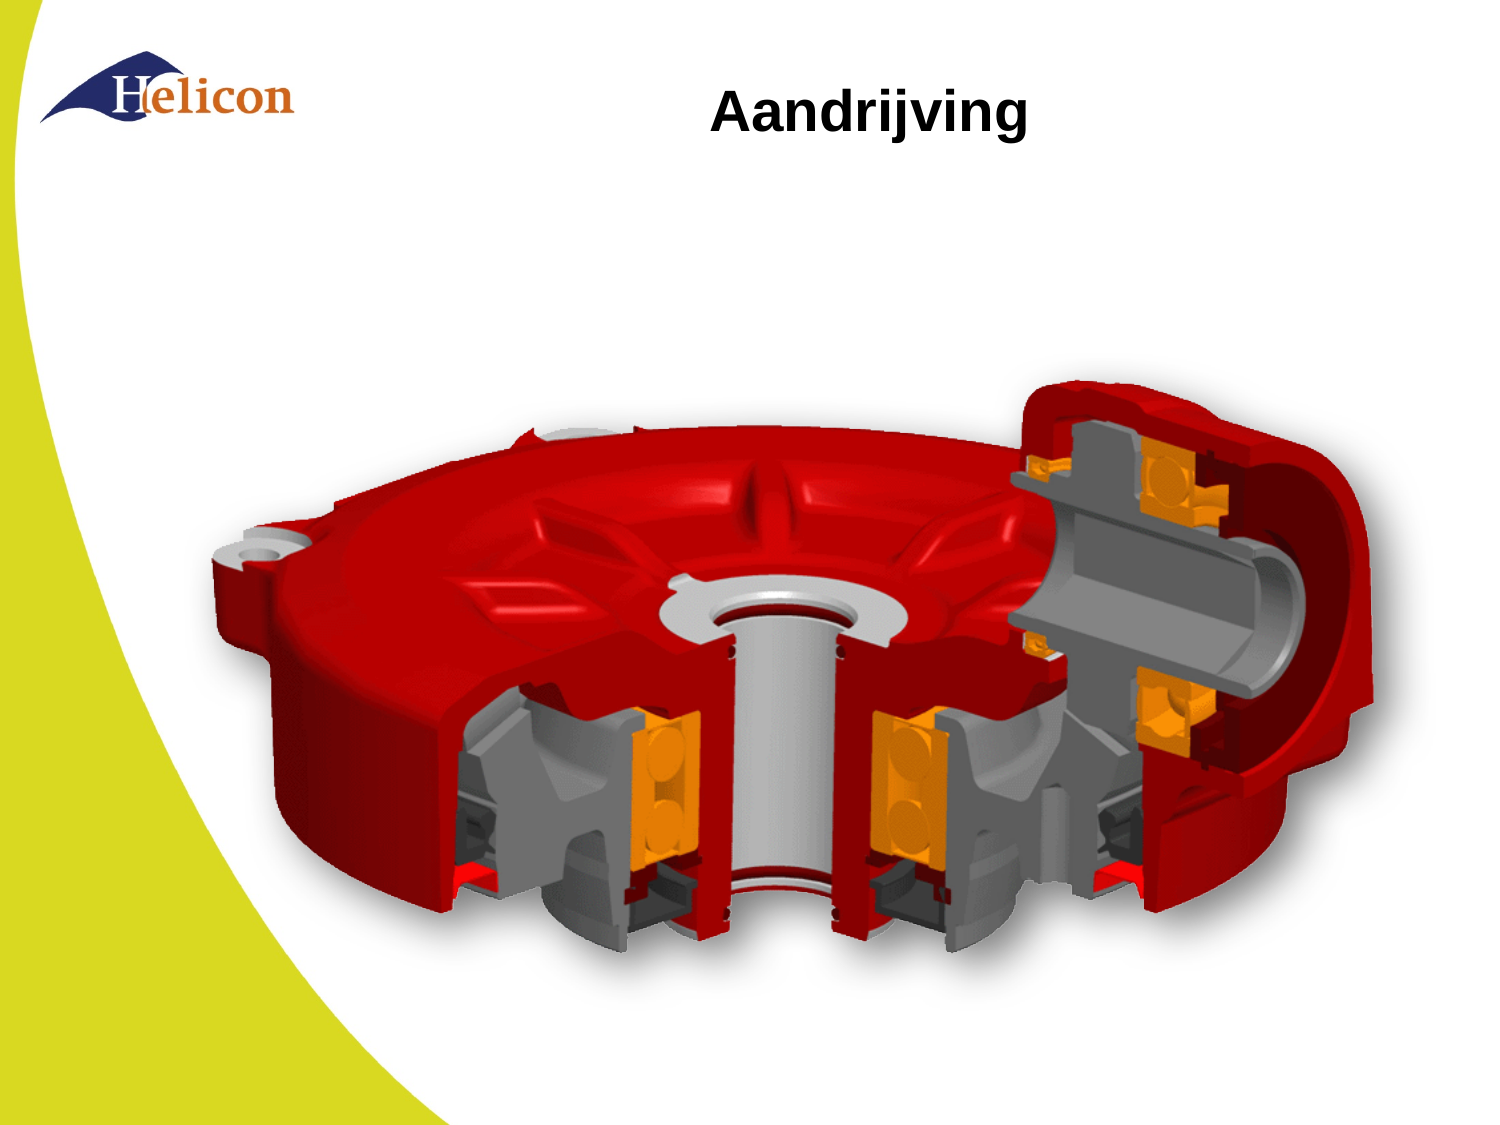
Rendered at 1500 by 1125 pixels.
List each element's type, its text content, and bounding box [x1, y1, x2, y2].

picture [0, 0, 1500, 1125]
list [206, 361, 1390, 975]
title Aandrijving [324, 54, 1415, 161]
